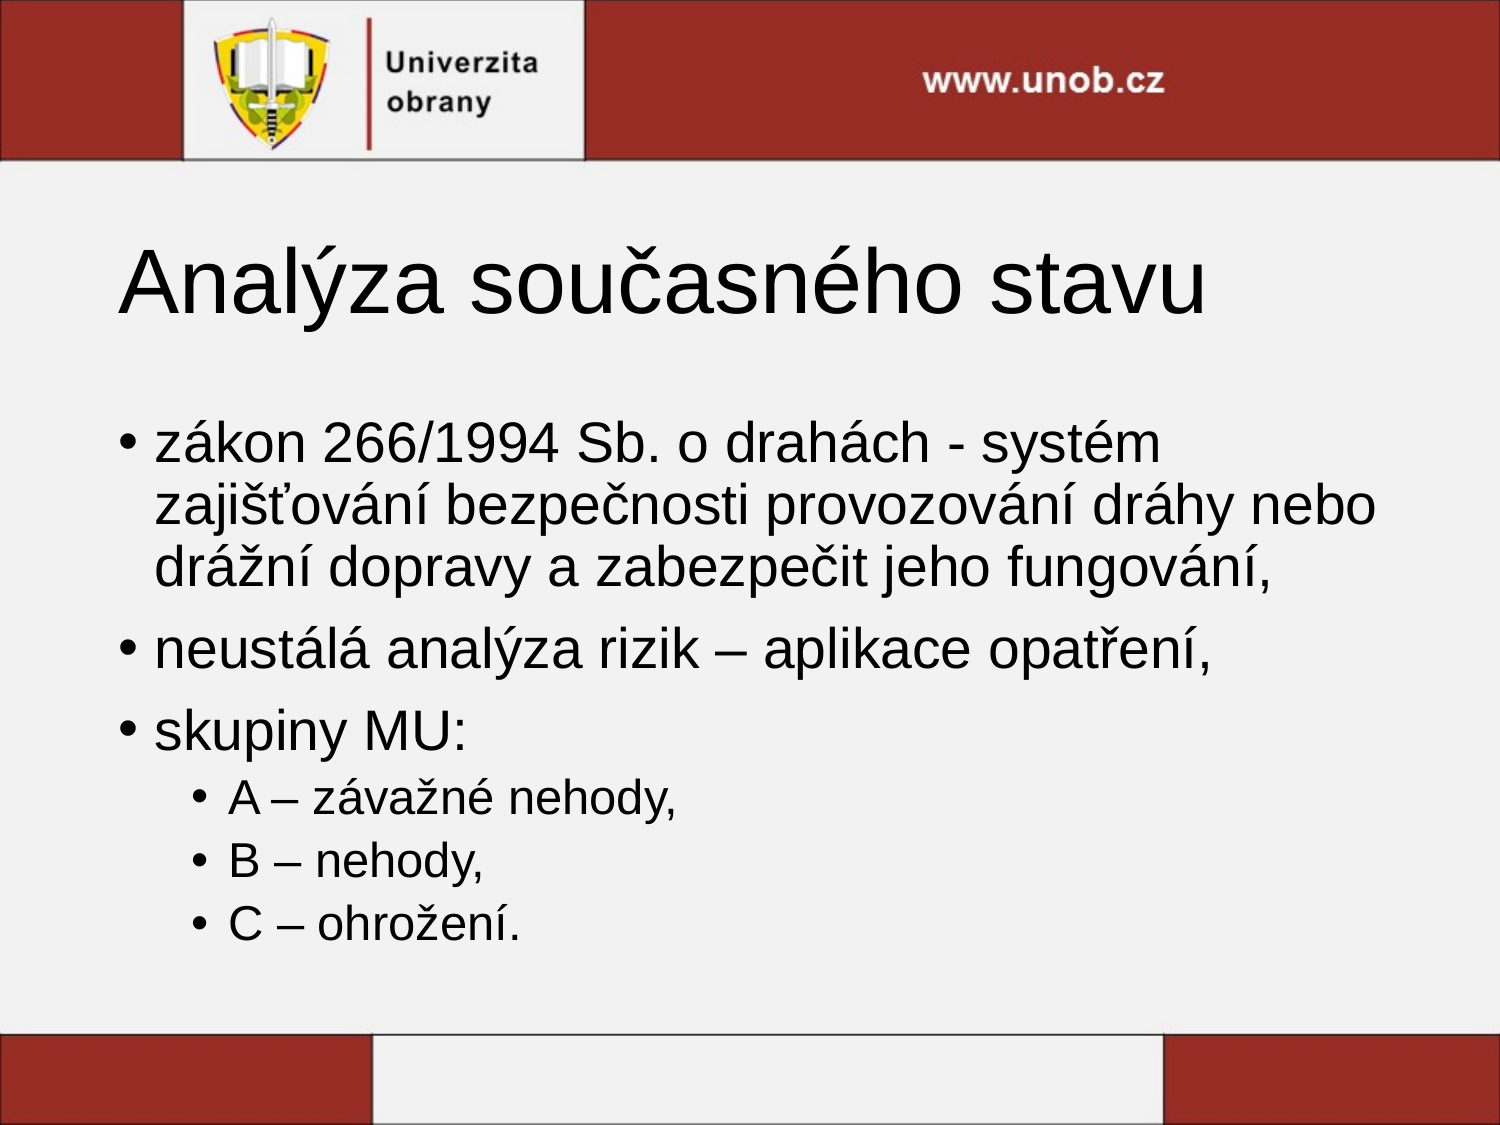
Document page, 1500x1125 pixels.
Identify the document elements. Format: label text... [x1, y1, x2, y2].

title Analýza současného stavu [103, 175, 1397, 393]
list zákon 266/1994 Sb. o drahách - systém zajišťování bezpečnosti provozování dráhy nebo drážní dopravy a zabezpečit jeho fungování, neustálá analýza rizik – aplikace opatření, skupiny MU: A – závažné nehody, B – nehody, C – ohrožení. [103, 406, 1397, 1014]
picture [0, 0, 1500, 1125]
